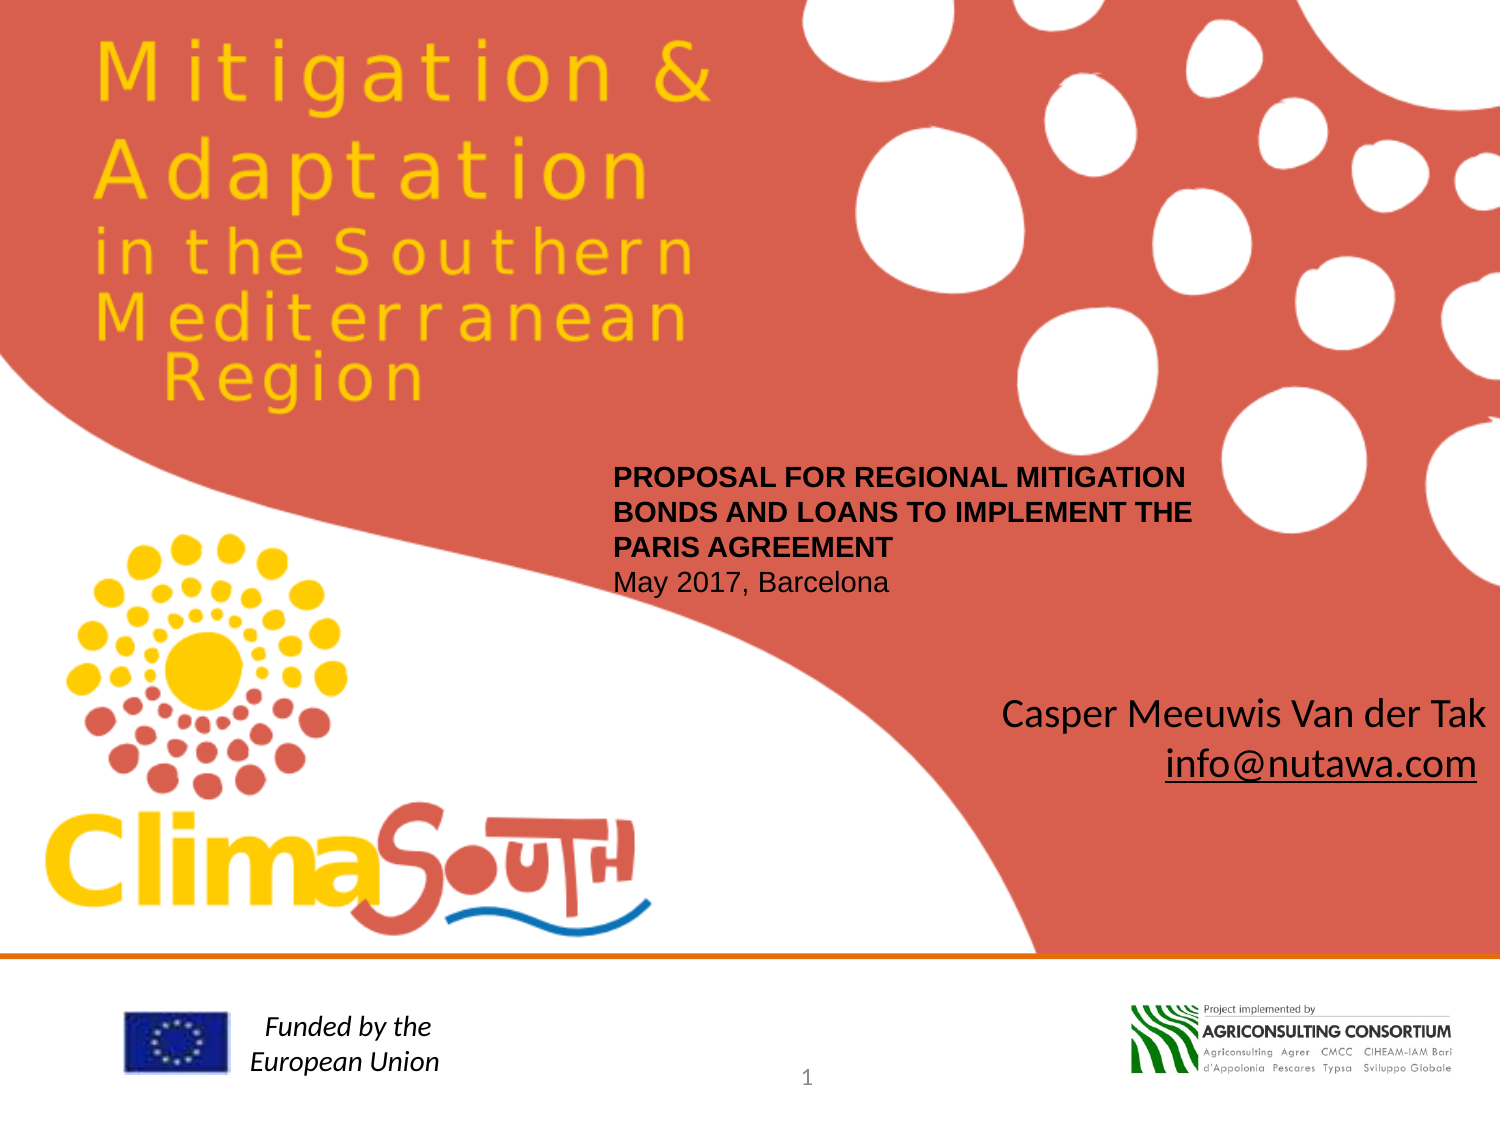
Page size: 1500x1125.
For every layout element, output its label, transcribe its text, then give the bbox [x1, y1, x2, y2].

slide_number 1 [478, 1045, 829, 1105]
picture [123, 1011, 231, 1076]
picture [1125, 999, 1462, 1080]
picture [0, 0, 1500, 956]
text_box Funded by the European Union [218, 999, 479, 1085]
